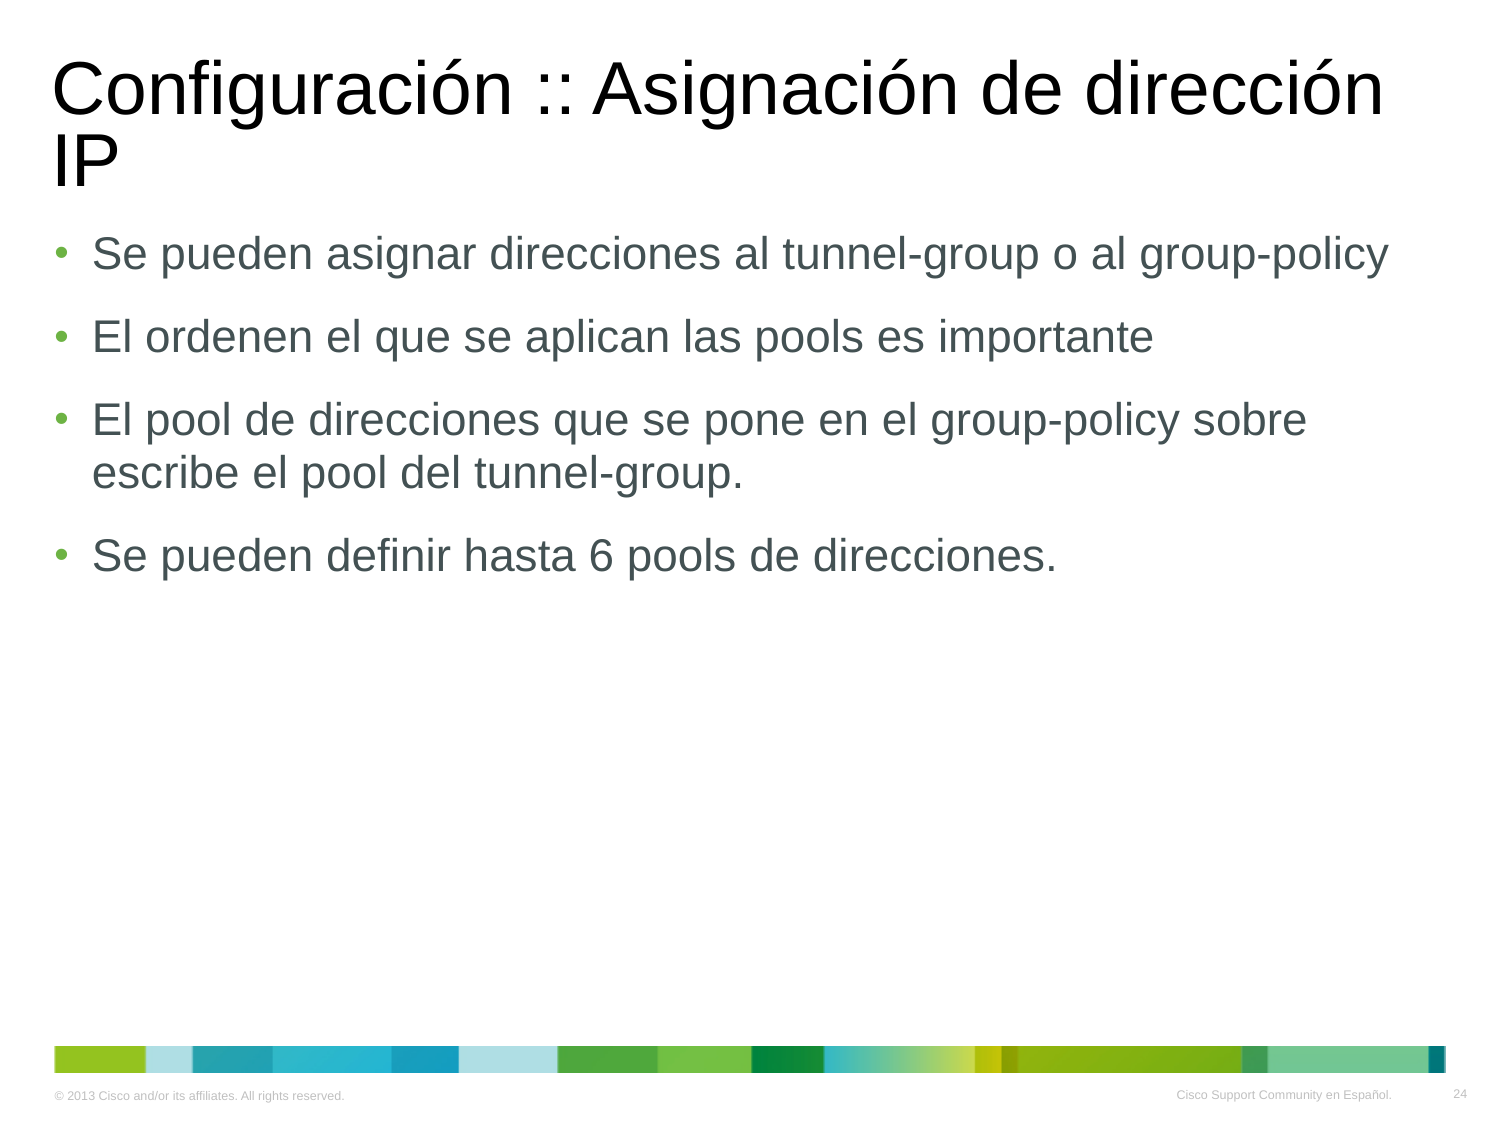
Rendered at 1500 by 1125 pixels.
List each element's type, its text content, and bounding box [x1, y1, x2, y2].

title Configuración :: Asignación de dirección IP [37, 70, 1447, 209]
list Se pueden asignar direcciones al tunnel-group o al group-policy El ordenen el que se aplican las pools es importante El pool de direcciones que se pone en el group-policy sobre escribe el pool del tunnel-group. Se pueden definir hasta 6 pools de direcciones. [39, 220, 1447, 1035]
picture [54, 1046, 1446, 1073]
